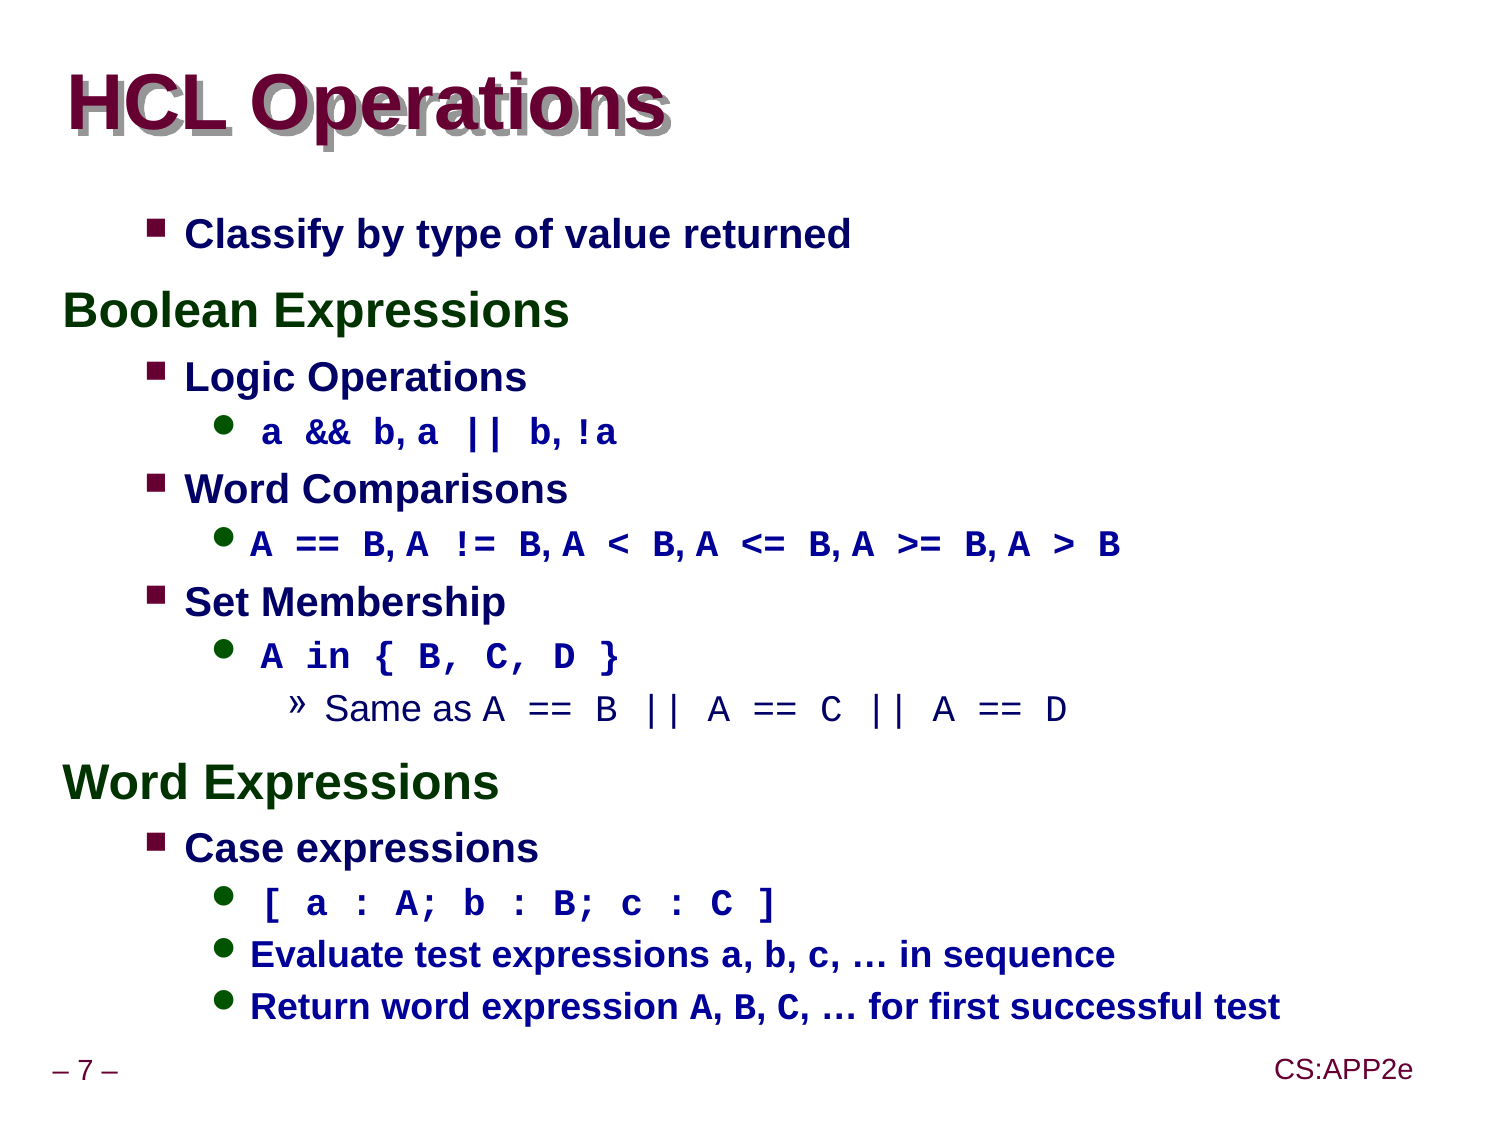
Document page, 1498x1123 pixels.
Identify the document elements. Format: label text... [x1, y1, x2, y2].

list Classify by type of value returned Boolean Expressions Logic Operations a && b, a || b, !a Word Comparisons A == B, A != B, A < B, A <= B, A >= B, A > B Set Membership A in { B, C, D } Same as A == B || A == C || A == D Word Expressions Case expressions [ a : A; b : B; c : C ] Evaluate test expressions a, b, c, … in sequence Return word expression A, B, C, … for first successful test [47, 199, 1409, 1056]
title HCL Operations [66, 40, 1495, 169]
